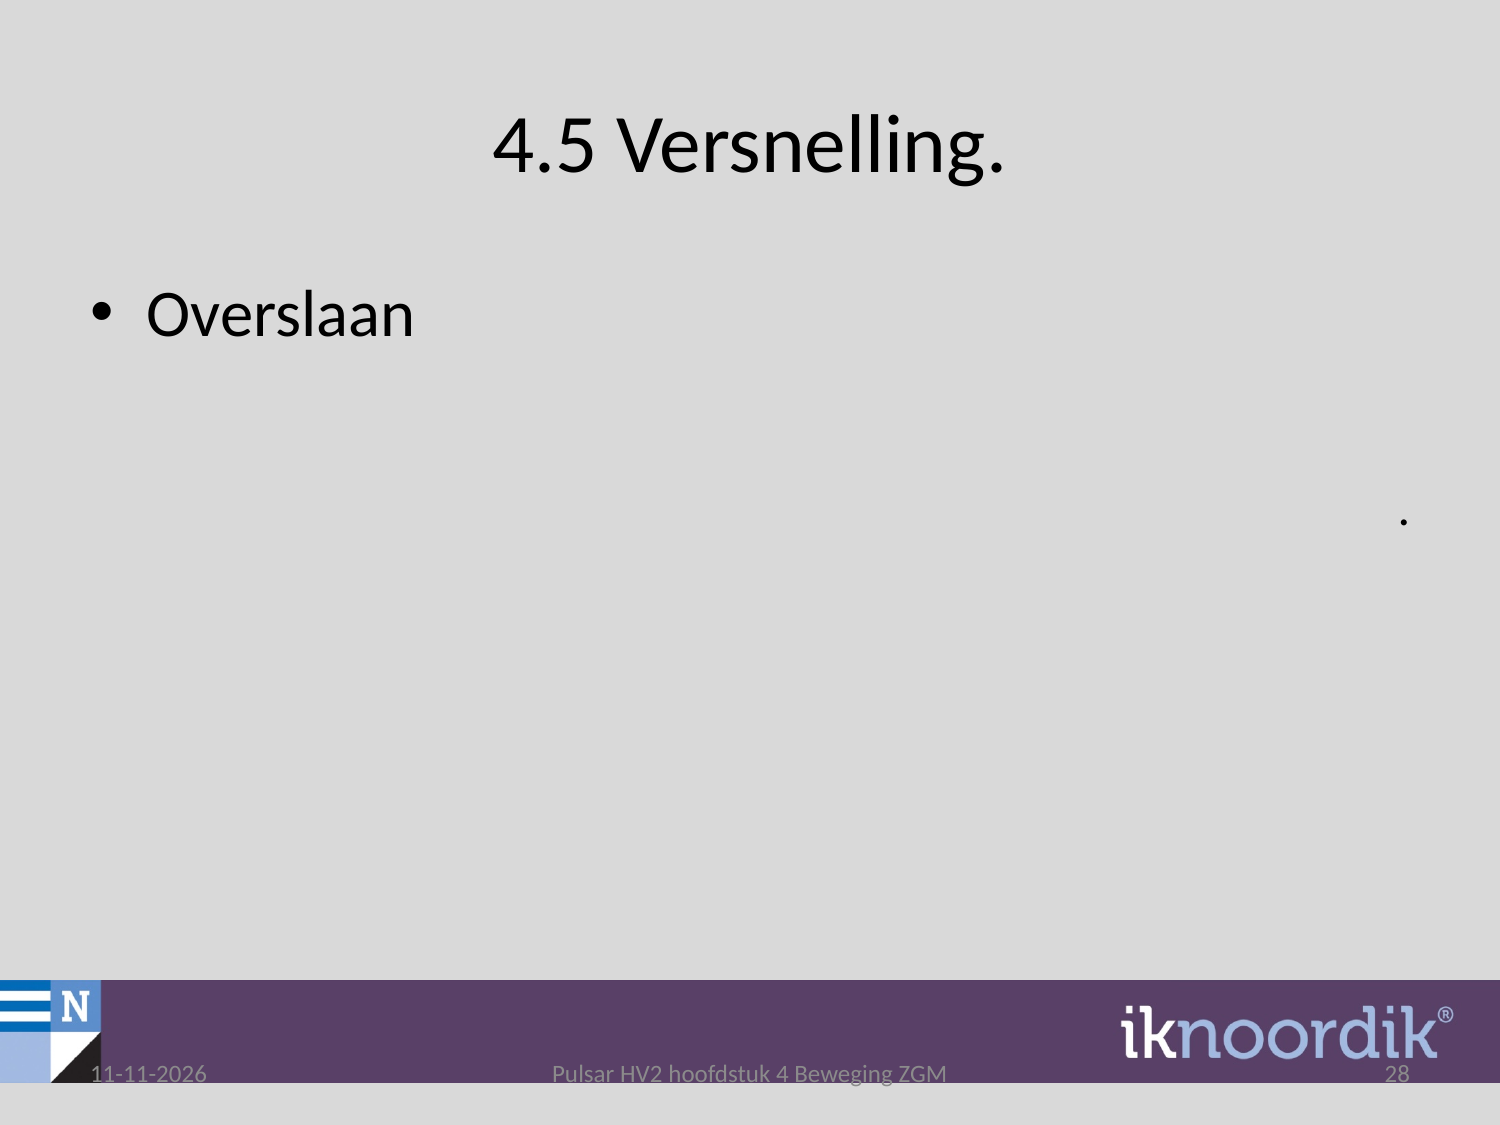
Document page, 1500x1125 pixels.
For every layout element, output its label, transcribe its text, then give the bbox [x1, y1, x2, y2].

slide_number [75, 1042, 425, 1103]
title 4.5 Versnelling. [74, 44, 1426, 233]
list Overslaan [74, 262, 1426, 1006]
picture [0, 980, 1500, 1083]
footer Pulsar HV2 hoofdstuk 4 Beweging ZGM [512, 1042, 988, 1103]
slide_number 28 [1074, 1042, 1425, 1103]
text_box . [1382, 467, 1467, 543]
